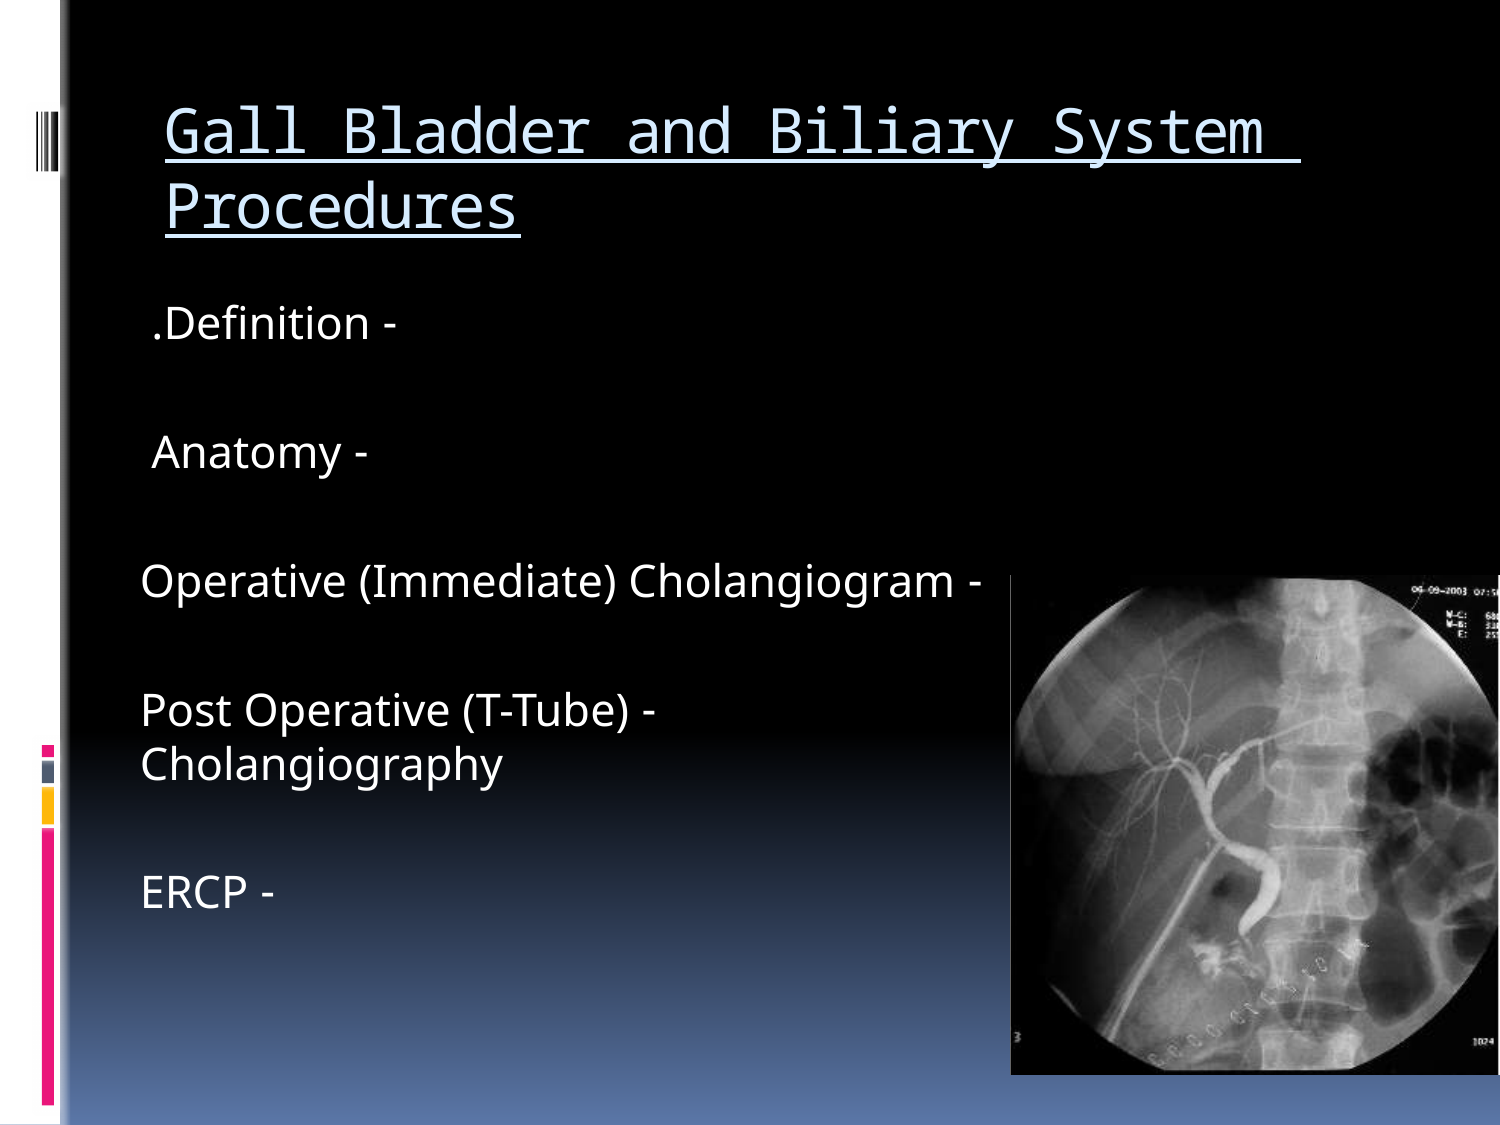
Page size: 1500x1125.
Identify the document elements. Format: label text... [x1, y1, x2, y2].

title Gall Bladder and Biliary System Procedures [150, 83, 1425, 234]
picture [1009, 574, 1500, 1075]
list - Definition. - Anatomy - Operative (Immediate) Cholangiogram - Post Operative (T-Tube) Cholangiography - ERCP [125, 287, 1013, 975]
